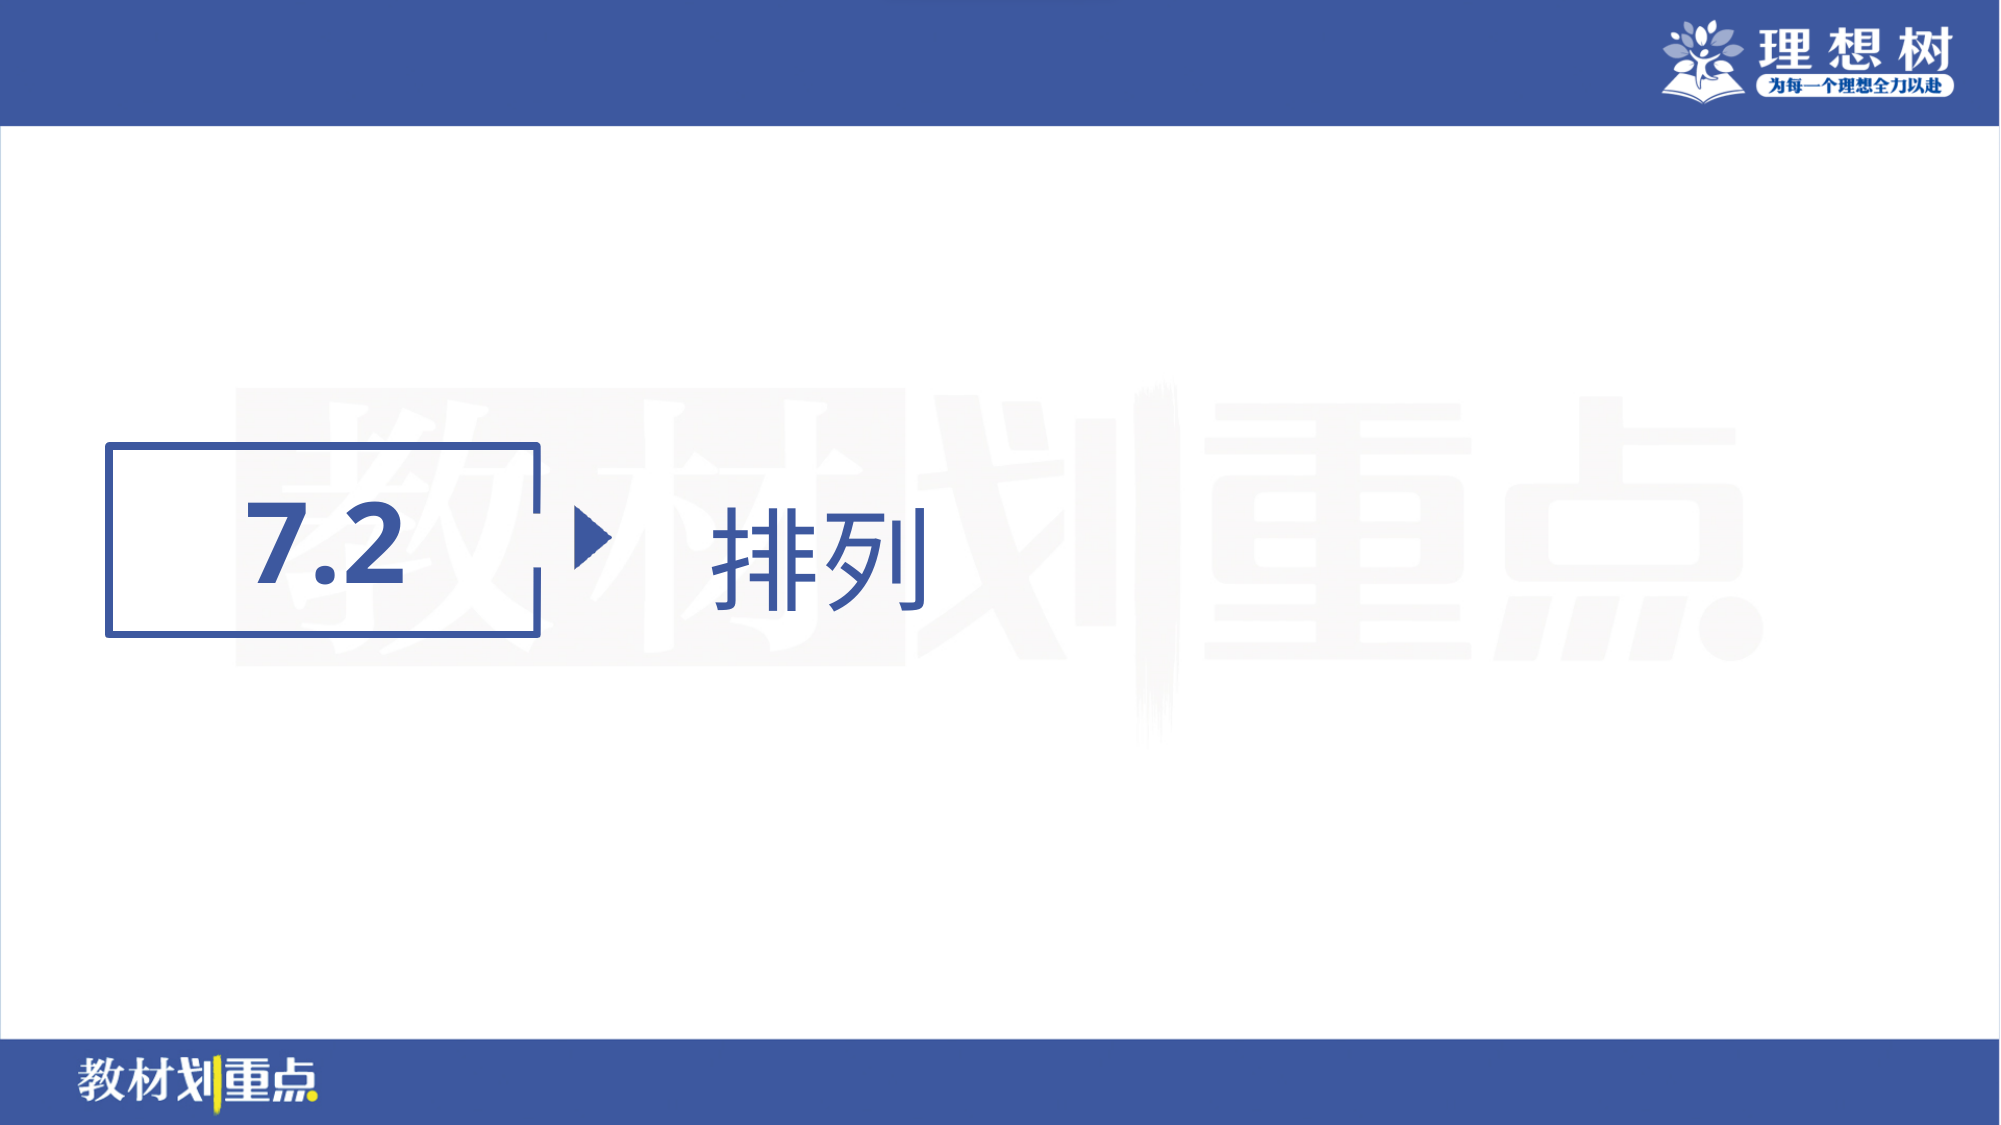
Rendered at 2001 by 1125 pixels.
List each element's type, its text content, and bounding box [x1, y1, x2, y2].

text_box 排列 [708, 424, 1967, 635]
picture [0, 0, 2000, 1125]
